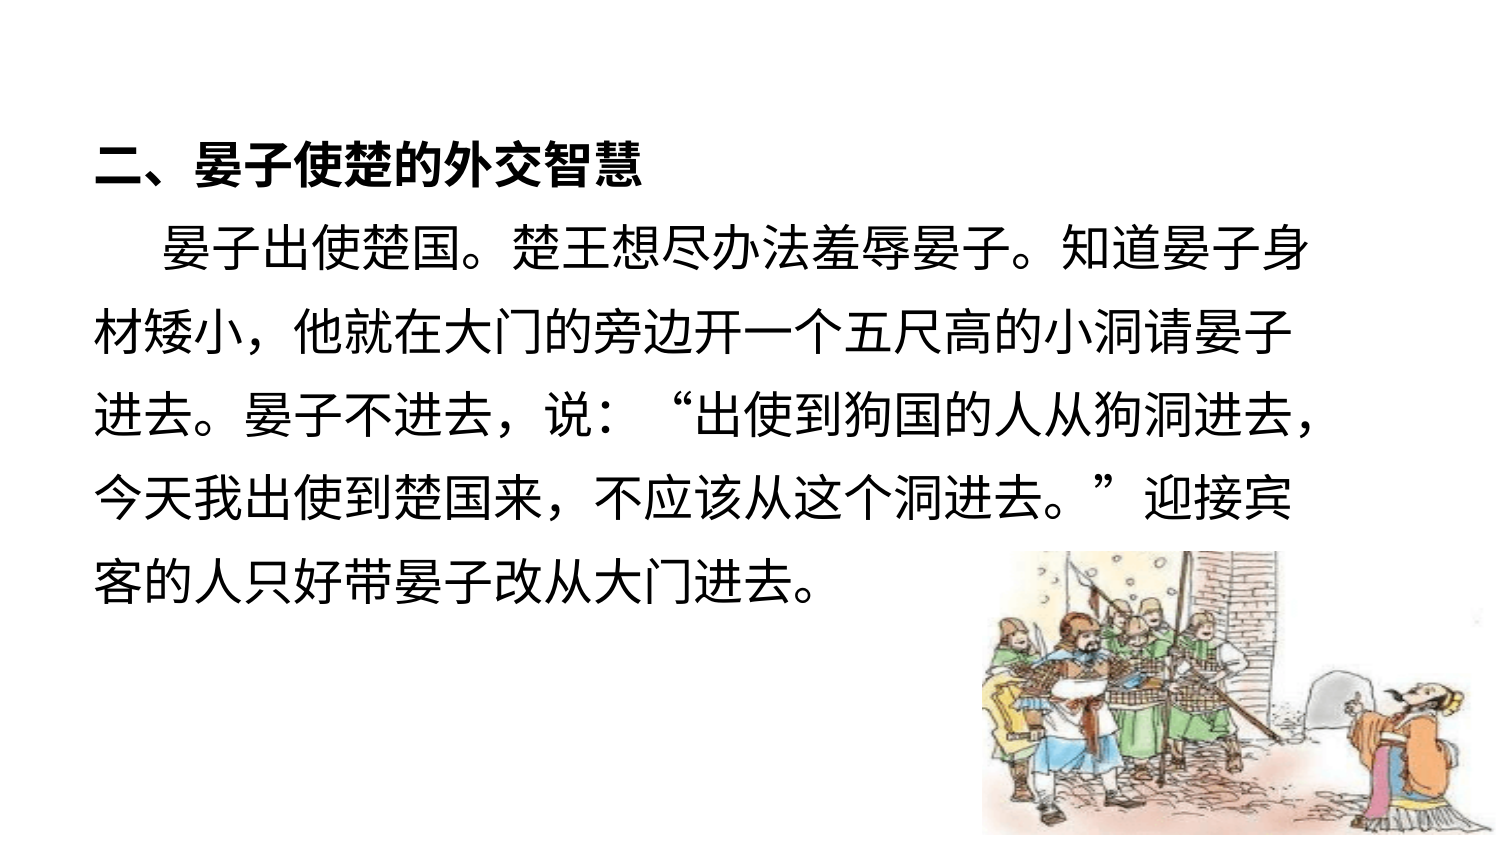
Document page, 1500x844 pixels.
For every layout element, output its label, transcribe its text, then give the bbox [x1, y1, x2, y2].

picture [981, 551, 1500, 835]
text_box 二、晏子使楚的外交智慧 晏子出使楚国。楚王想尽办法羞辱晏子。知道晏子身材矮小，他就在大门的旁边开一个五尺高的小洞请晏子进去。晏子不进去，说：“出使到狗国的人从狗洞进去，今天我出使到楚国来，不应该从这个洞进去。”迎接宾客的人只好带晏子改从大门进去。 [78, 102, 1351, 618]
